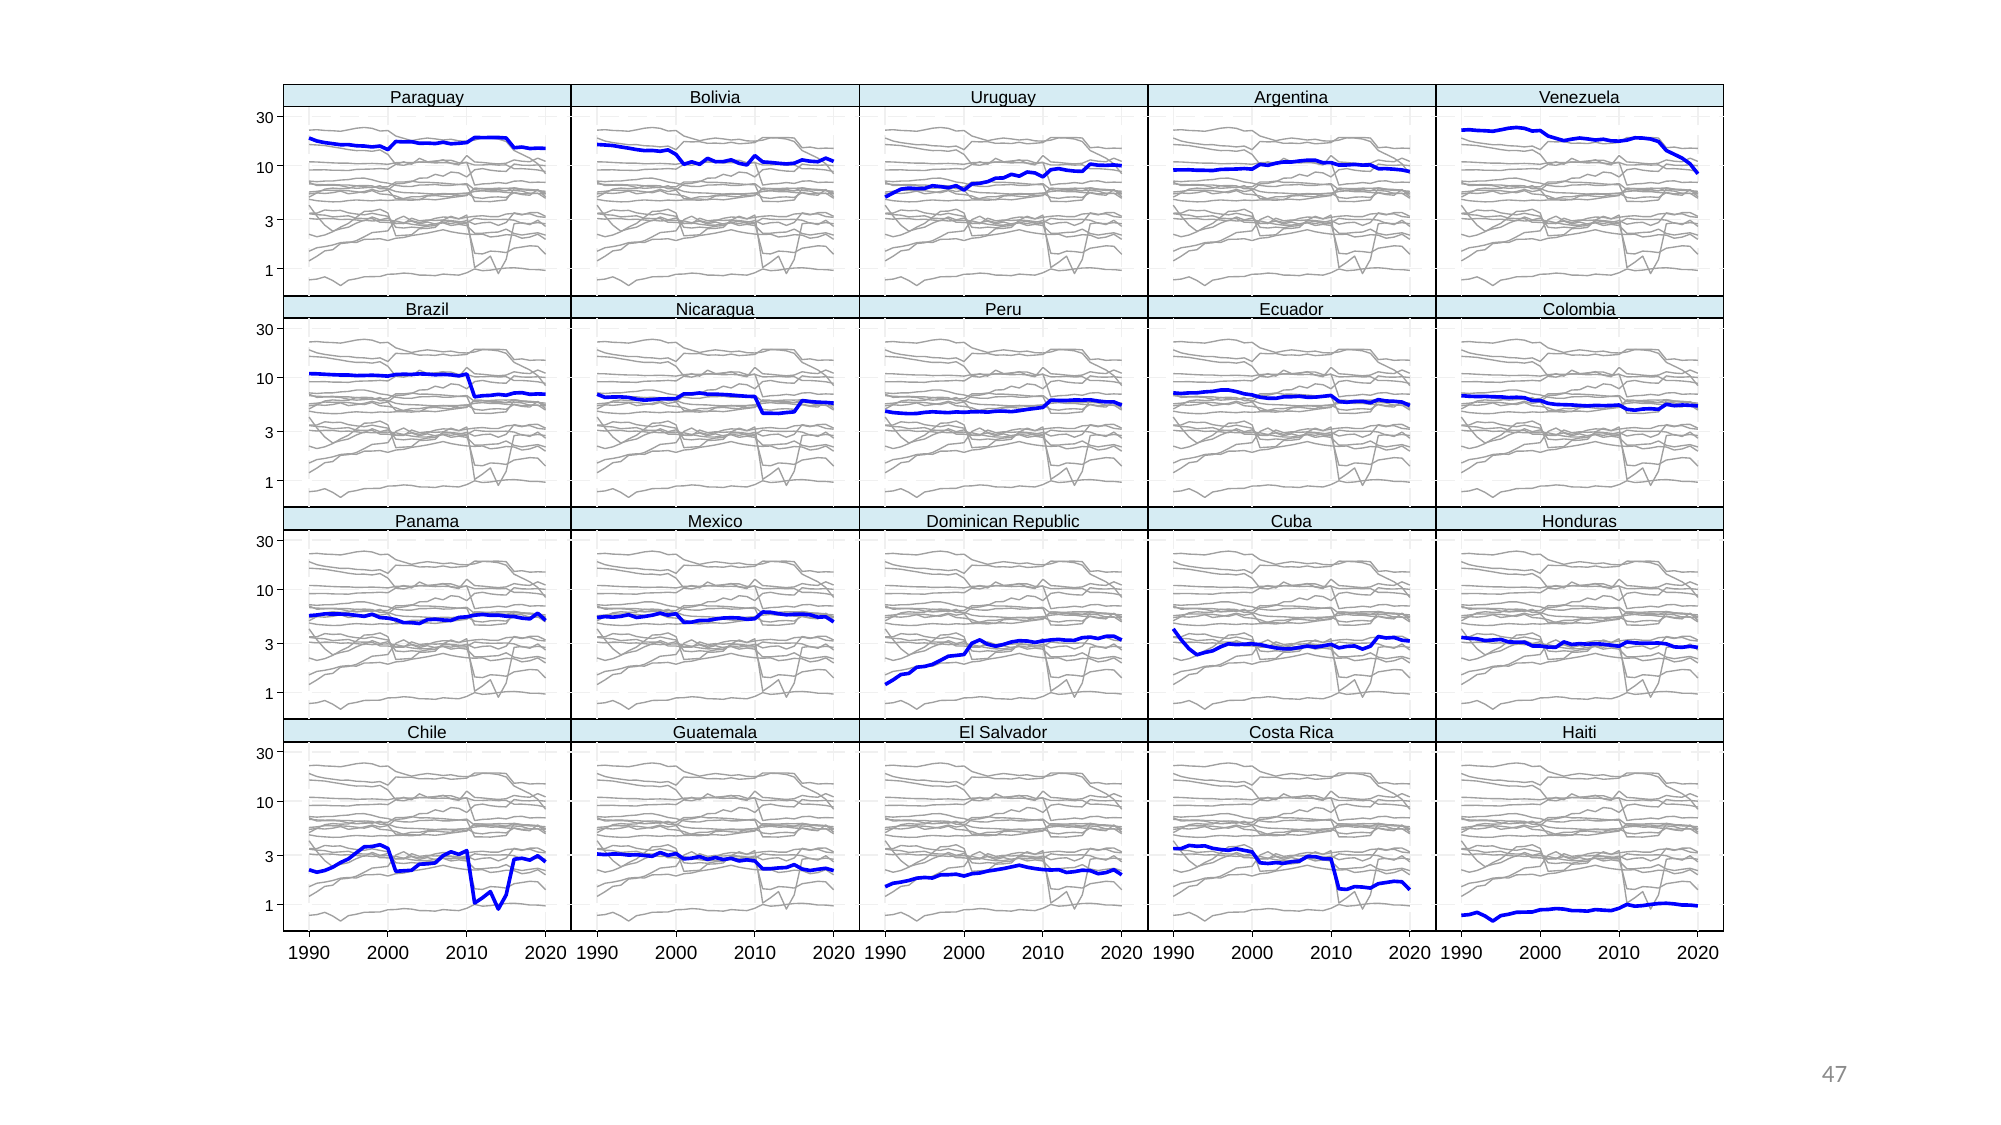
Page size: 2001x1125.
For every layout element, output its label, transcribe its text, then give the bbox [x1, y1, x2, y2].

slide_number 47 [1412, 1042, 1863, 1103]
picture [181, 50, 1756, 996]
